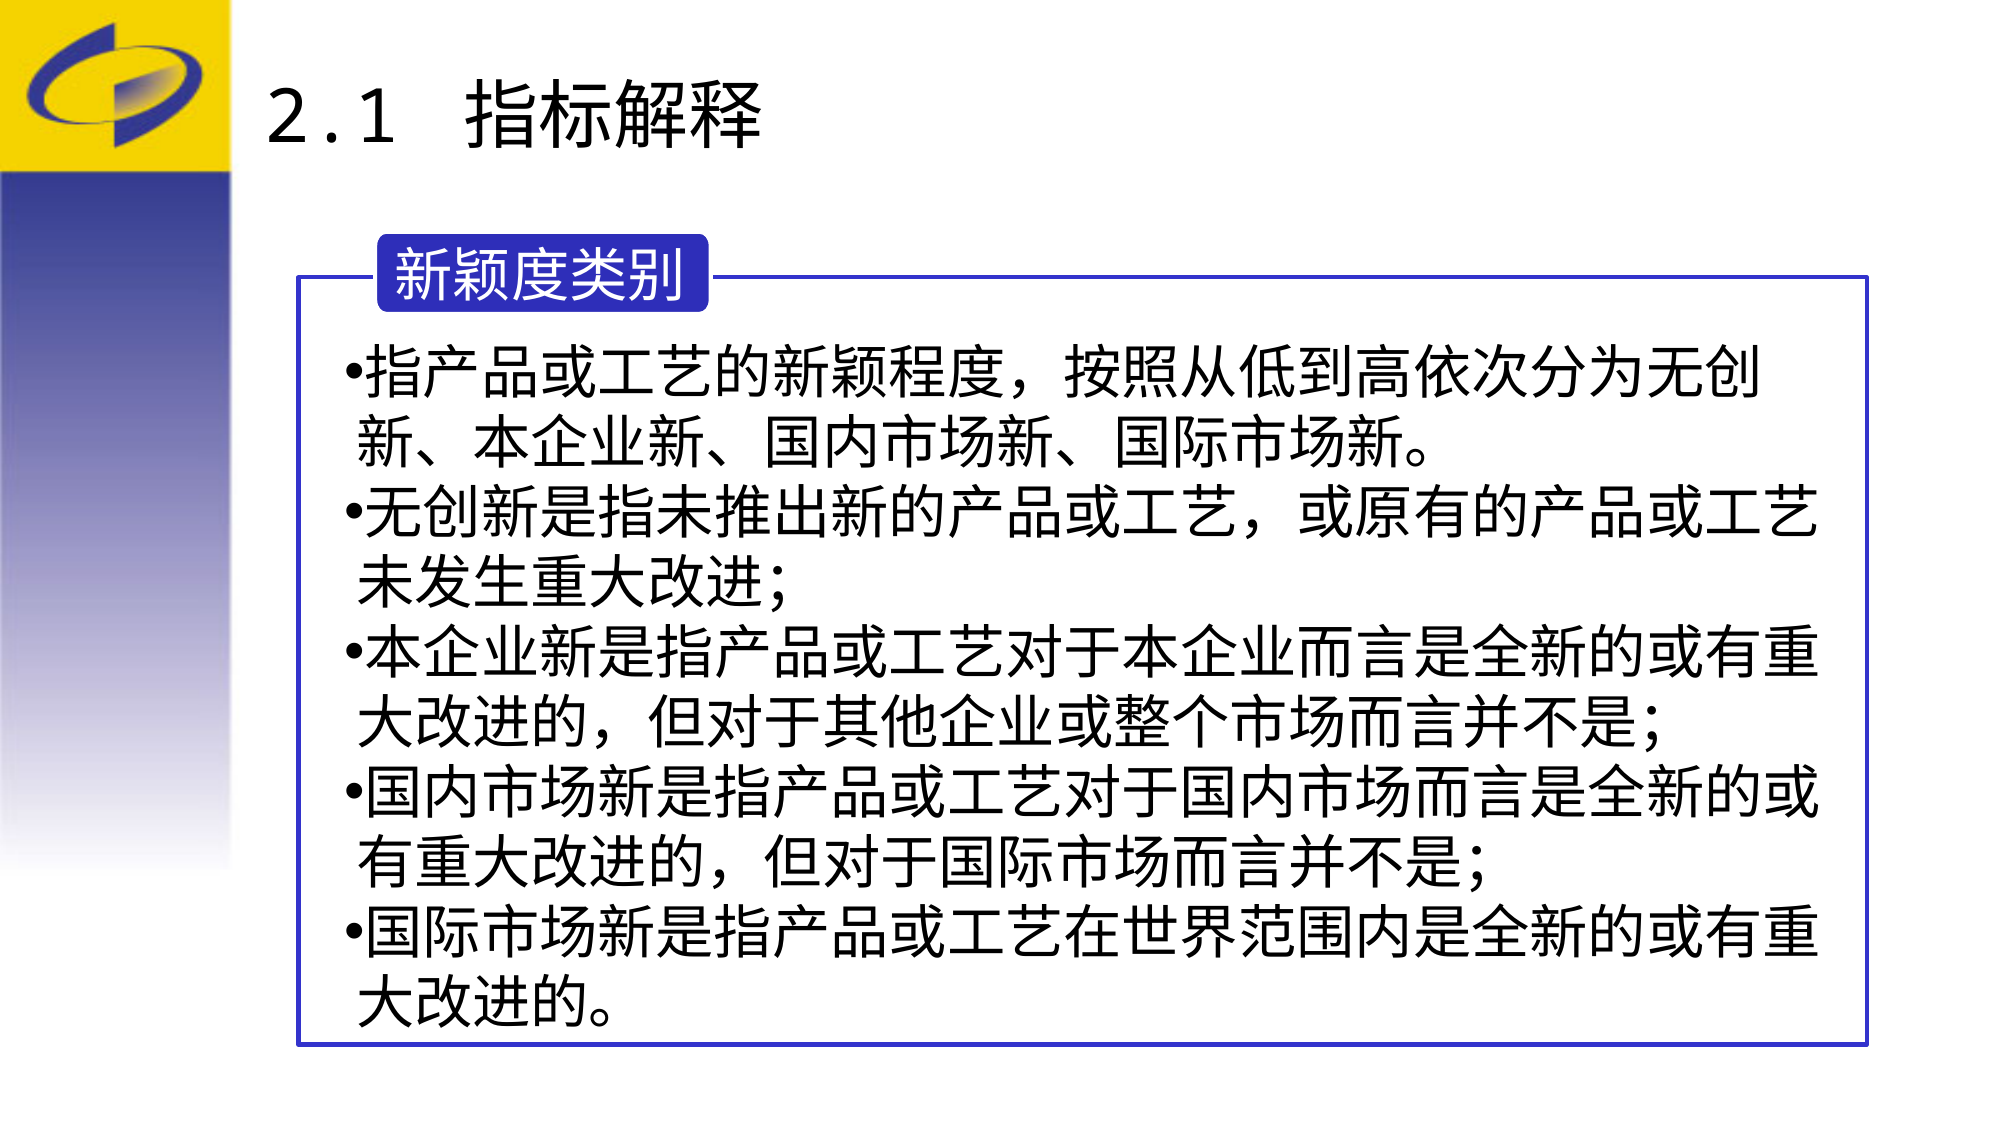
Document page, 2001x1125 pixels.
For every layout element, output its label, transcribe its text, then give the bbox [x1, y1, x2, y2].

title 2.1 指标解释 [250, 39, 1867, 185]
text_box 新颖度类别 [373, 229, 713, 317]
picture [0, 0, 2000, 1125]
text_box 指产品或工艺的新颖程度，按照从低到高依次分为无创新、本企业新、国内市场新、国际市场新。 无创新是指未推出新的产品或工艺，或原有的产品或工艺未发生重大改进； 本企业新是指产品或工艺对于本企业而言是全新的或有重大改进的，但对于其他企业或整个市场而言并不是； 国内市场新是指产品或工艺对于国内市场而言是全新的或有重大改进的，但对于国际市场而言并不是； 国际市场新是指产品或工艺在世界范围内是全新的或有重大改进的。 [296, 275, 1869, 1047]
